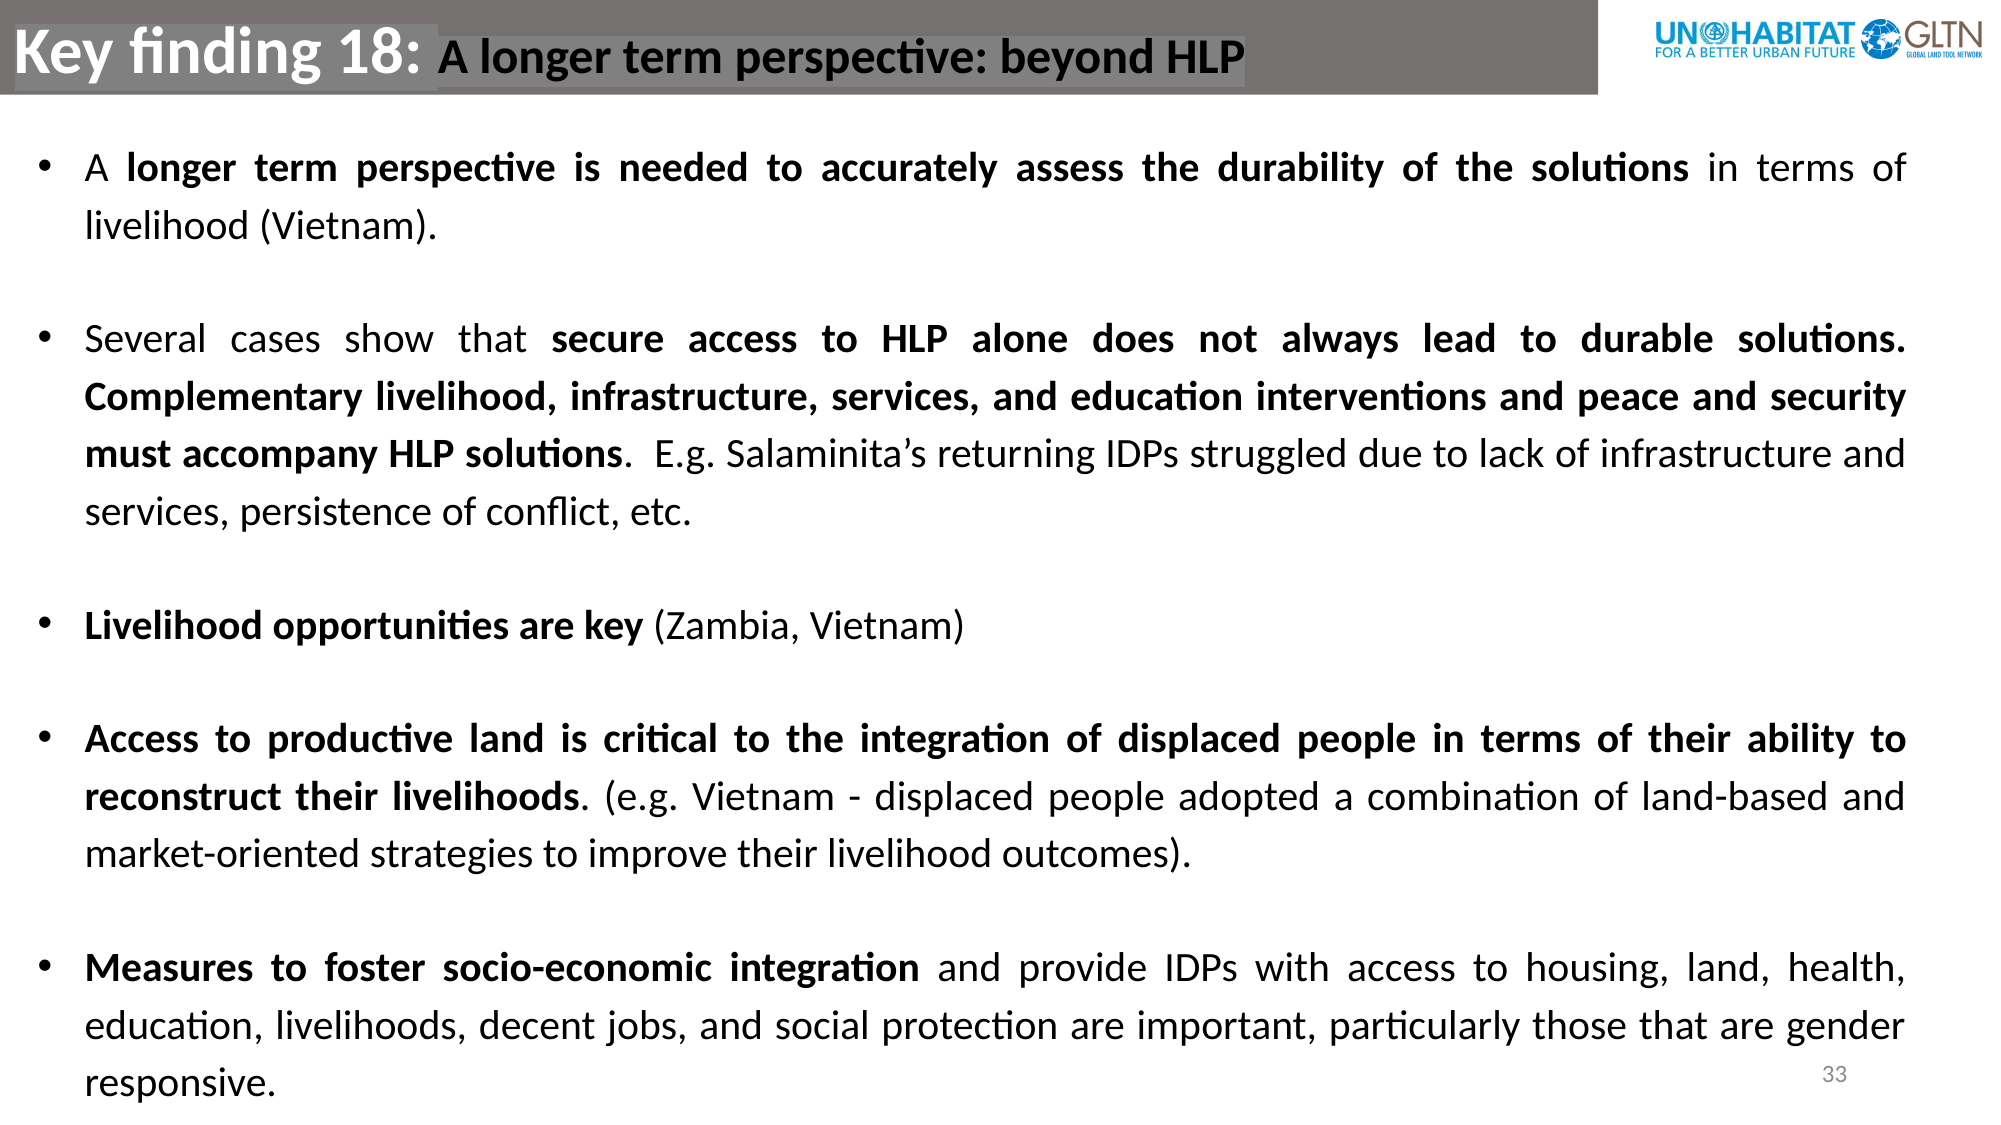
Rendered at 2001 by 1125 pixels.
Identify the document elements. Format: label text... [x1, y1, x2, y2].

picture [1656, 20, 1855, 59]
text_box Key finding 18: A longer term perspective: beyond HLP [0, 0, 1599, 95]
slide_number 33 [1412, 1042, 1863, 1103]
text_box A longer term perspective is needed to accurately assess the durability of the solutions in terms of livelihood (Vietnam). Several cases show that secure access to HLP alone does not always lead to durable solutions. Complementary livelihood, infrastructure, services, and education interventions and peace and security must accompany HLP solutions. E.g. Salaminita’s returning IDPs struggled due to lack of infrastructure and services, persistence of conflict, etc. Livelihood opportunities are key (Zambia, Vietnam) Access to productive land is critical to the integration of displaced people in terms of their ability to reconstruct their livelihoods. (e.g. Vietnam - displaced people adopted a combination of land-based and market-oriented strategies to improve their livelihood outcomes). Measures to foster socio-economic integration and provide IDPs with access to housing, land, health, education, livelihoods, decent jobs, and social protection are important, particularly those that are gender responsive. [22, 125, 1922, 1113]
picture [1861, 19, 1982, 59]
